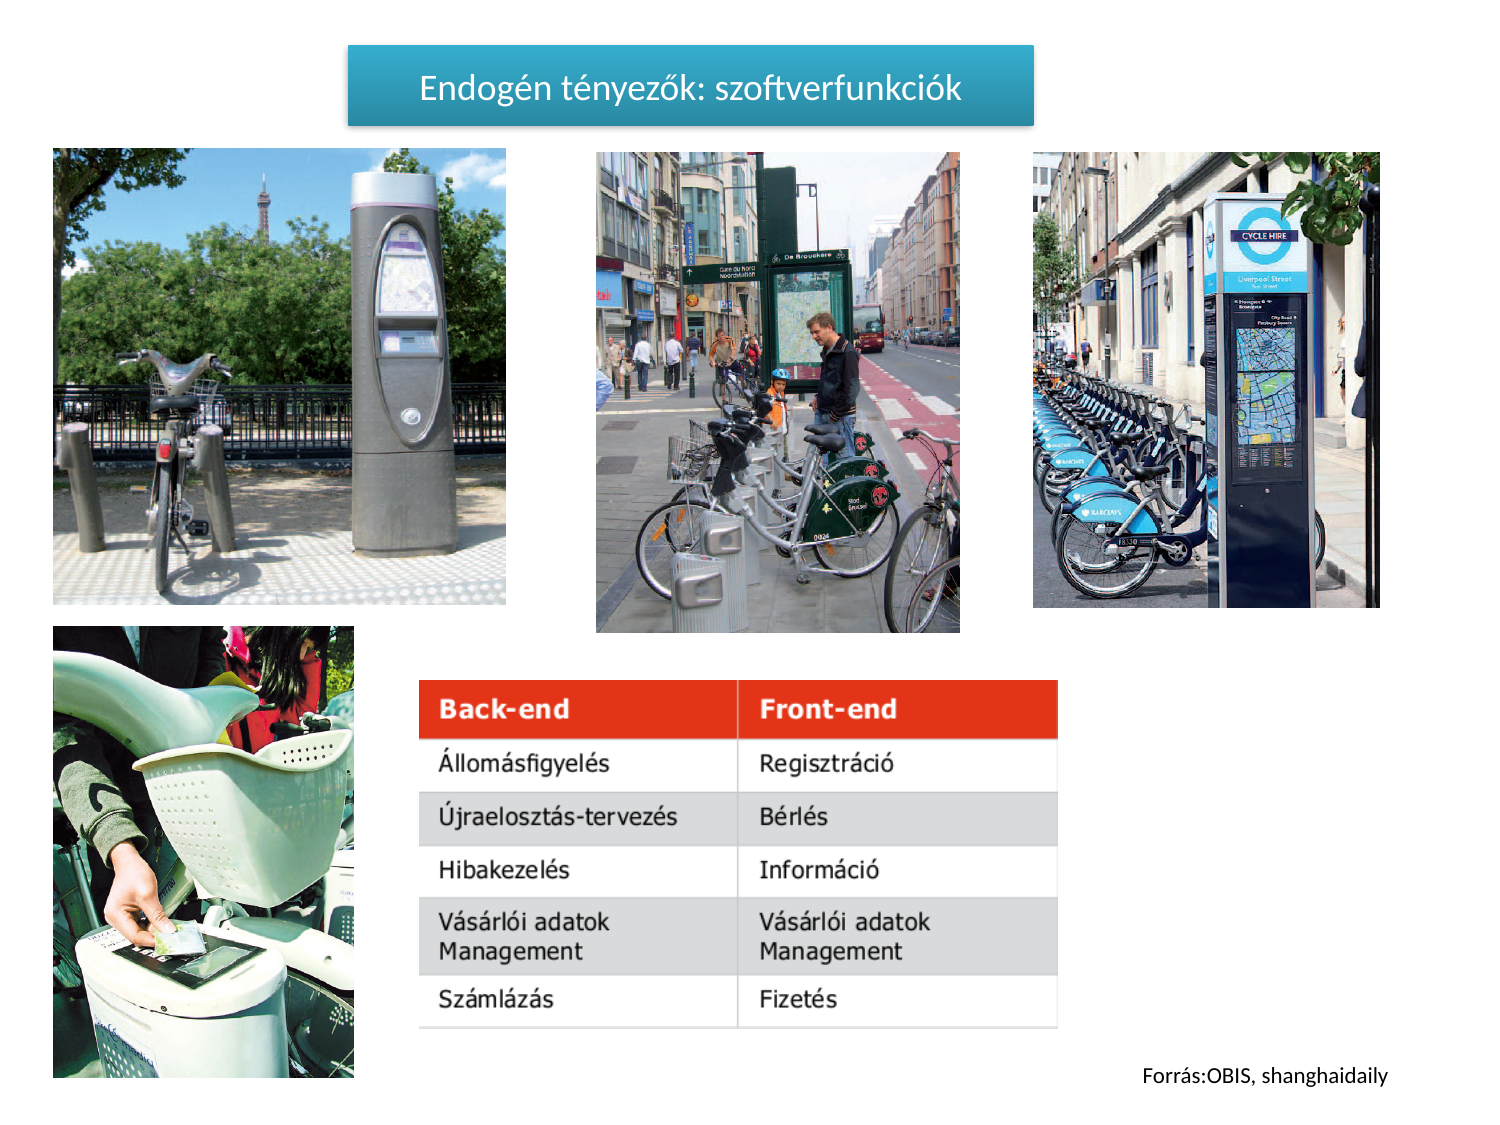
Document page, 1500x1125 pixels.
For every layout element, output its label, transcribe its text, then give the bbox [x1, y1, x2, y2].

picture [596, 152, 961, 634]
picture [1033, 152, 1380, 609]
text_box Forrás:OBIS, shanghaidaily [1127, 1053, 1474, 1096]
picture [52, 148, 506, 605]
title Endogén tényezők: szoftverfunkciók [348, 45, 1034, 126]
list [52, 626, 355, 1078]
picture [418, 680, 1058, 1029]
